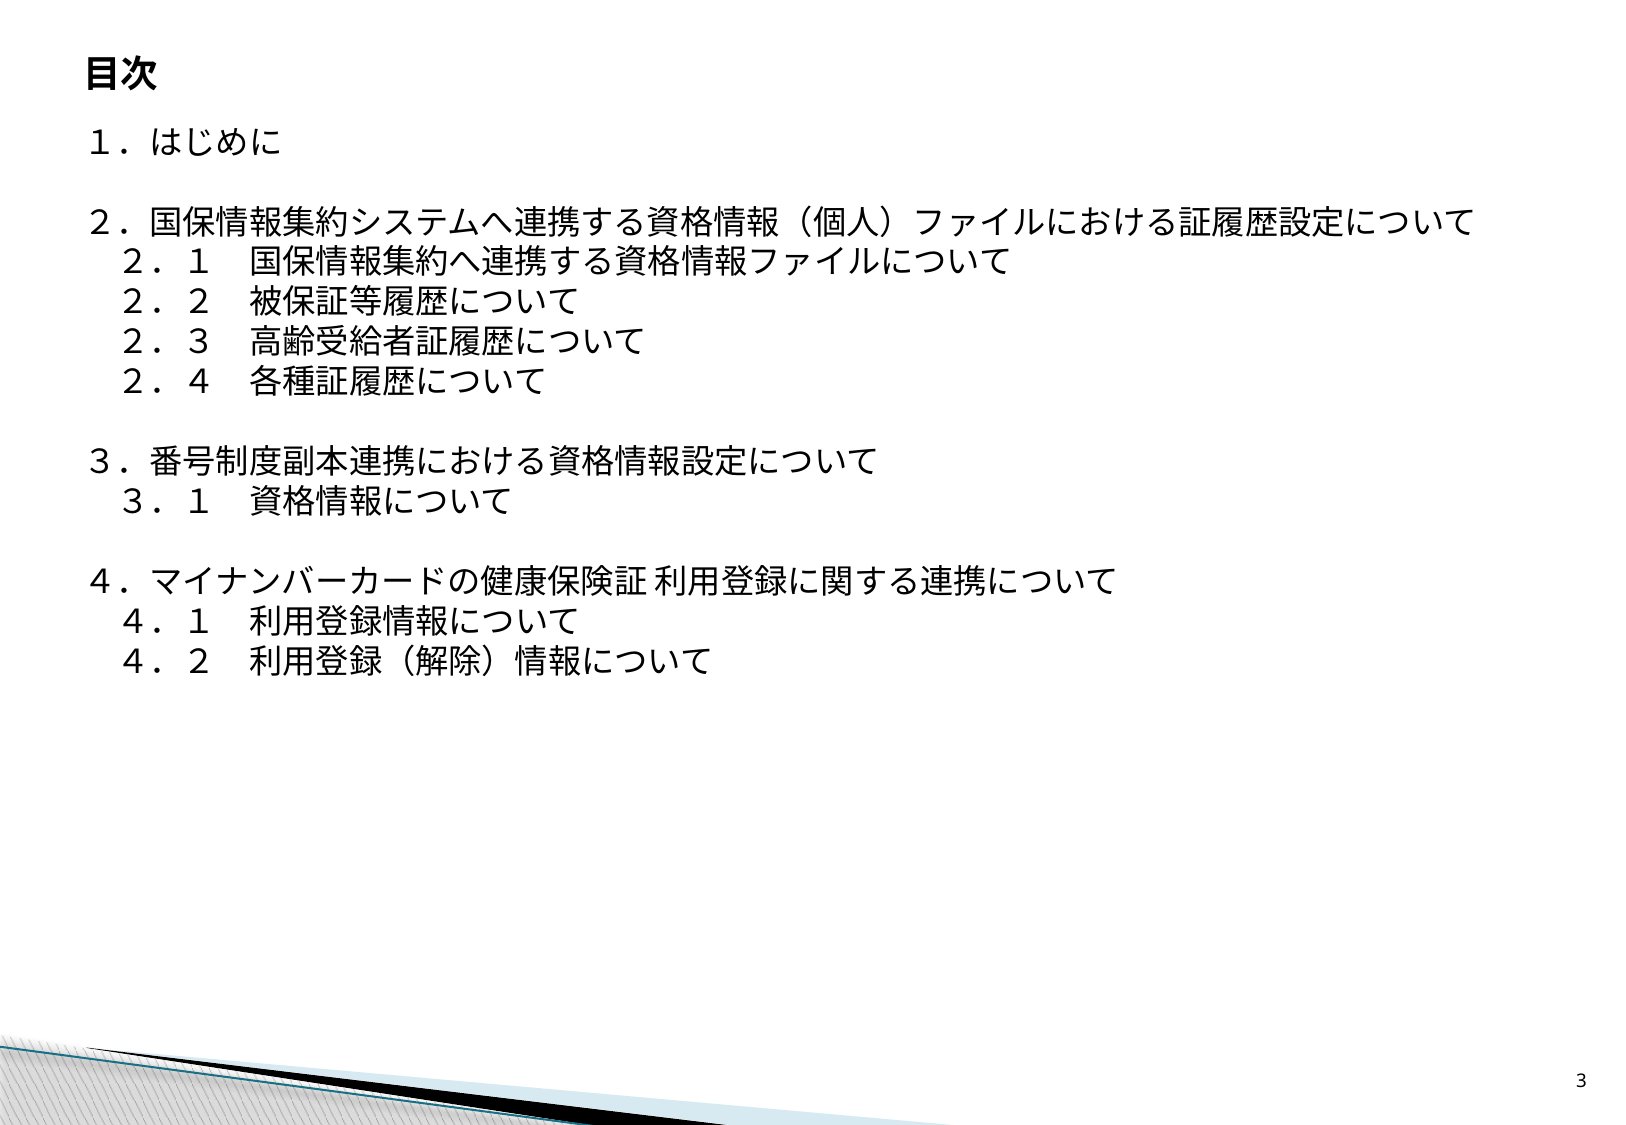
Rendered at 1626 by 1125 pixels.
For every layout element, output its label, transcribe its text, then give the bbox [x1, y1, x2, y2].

text_box 目次 [68, 42, 317, 103]
picture [465, 1106, 510, 1113]
slide_number 2 [1536, 1051, 1602, 1112]
text_box １．はじめに ２．国保情報集約システムへ連携する資格情報（個人）ファイルにおける証履歴設定について ２．１ 国保情報集約へ連携する資格情報ファイルについて ２．２ 被保証等履歴について ２．３ 高齢受給者証履歴について ２．４ 各種証履歴について ３．番号制度副本連携における資格情報設定について ３．１ 資格情報について ４．マイナンバーカードの健康保険証 利用登録に関する連携について ４．１ 利用登録情報について ４．２ 利用登録（解除）情報について [68, 113, 1590, 768]
